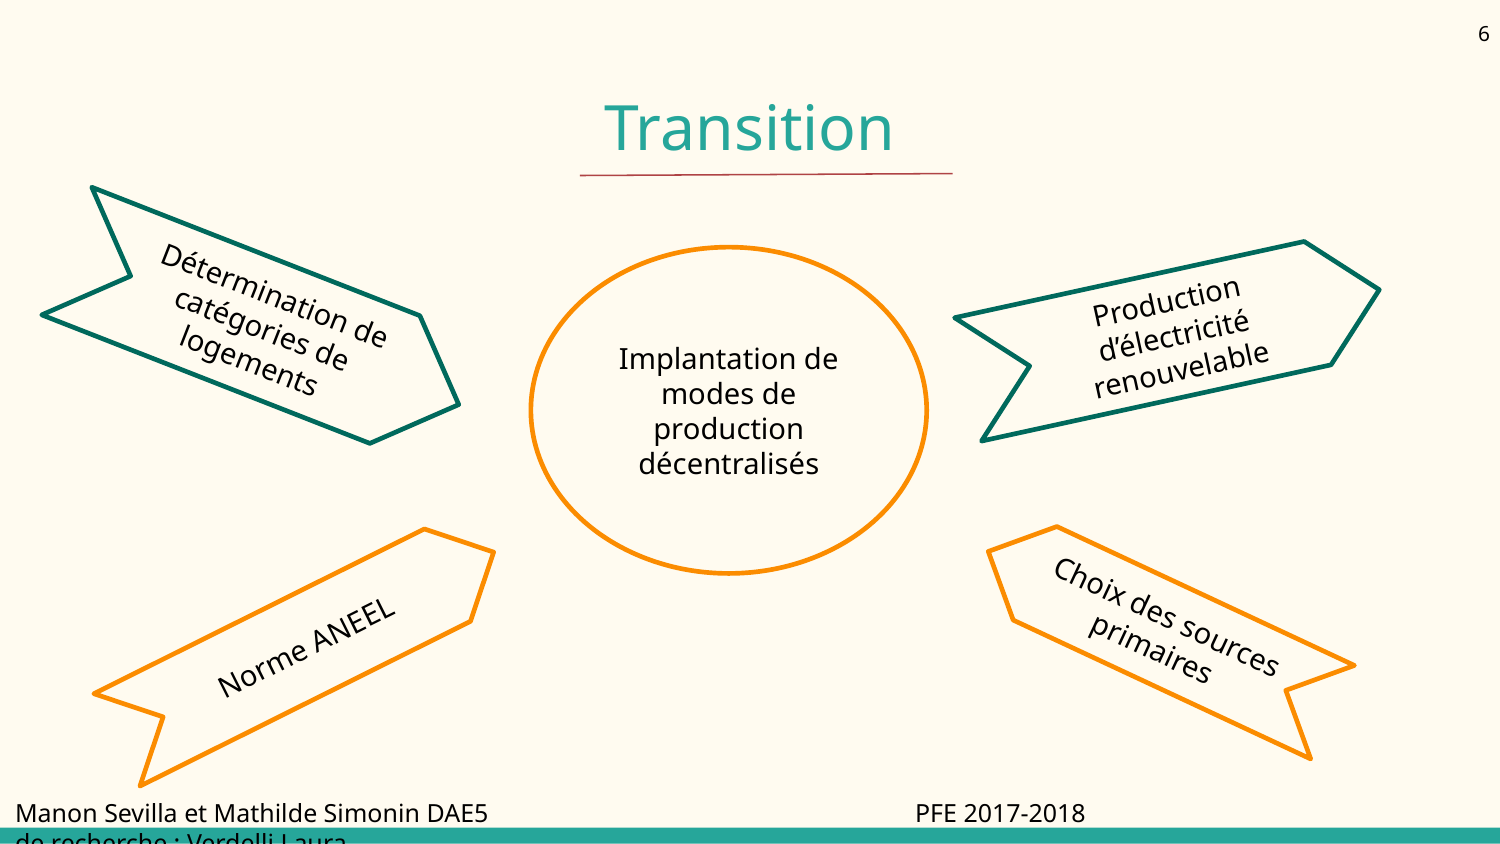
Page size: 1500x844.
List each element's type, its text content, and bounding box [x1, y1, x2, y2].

text_box Norme ANEEL [93, 528, 494, 782]
text_box Implantation de modes de production décentralisés [530, 247, 927, 574]
text_box Choix des sources primaires [988, 526, 1355, 759]
text_box Manon Sevilla et Mathilde Simonin DAE5 PFE 2017-2018 Directeur de recherche : Verdelli Laura [0, 782, 1500, 844]
slide_number ‹#› [1414, 2, 1500, 67]
text_box Production d’électricité renouvelable [954, 241, 1380, 442]
list [29, 216, 1428, 774]
title Transition [51, 72, 1449, 174]
text_box Détermination de catégories de logements [41, 187, 459, 444]
